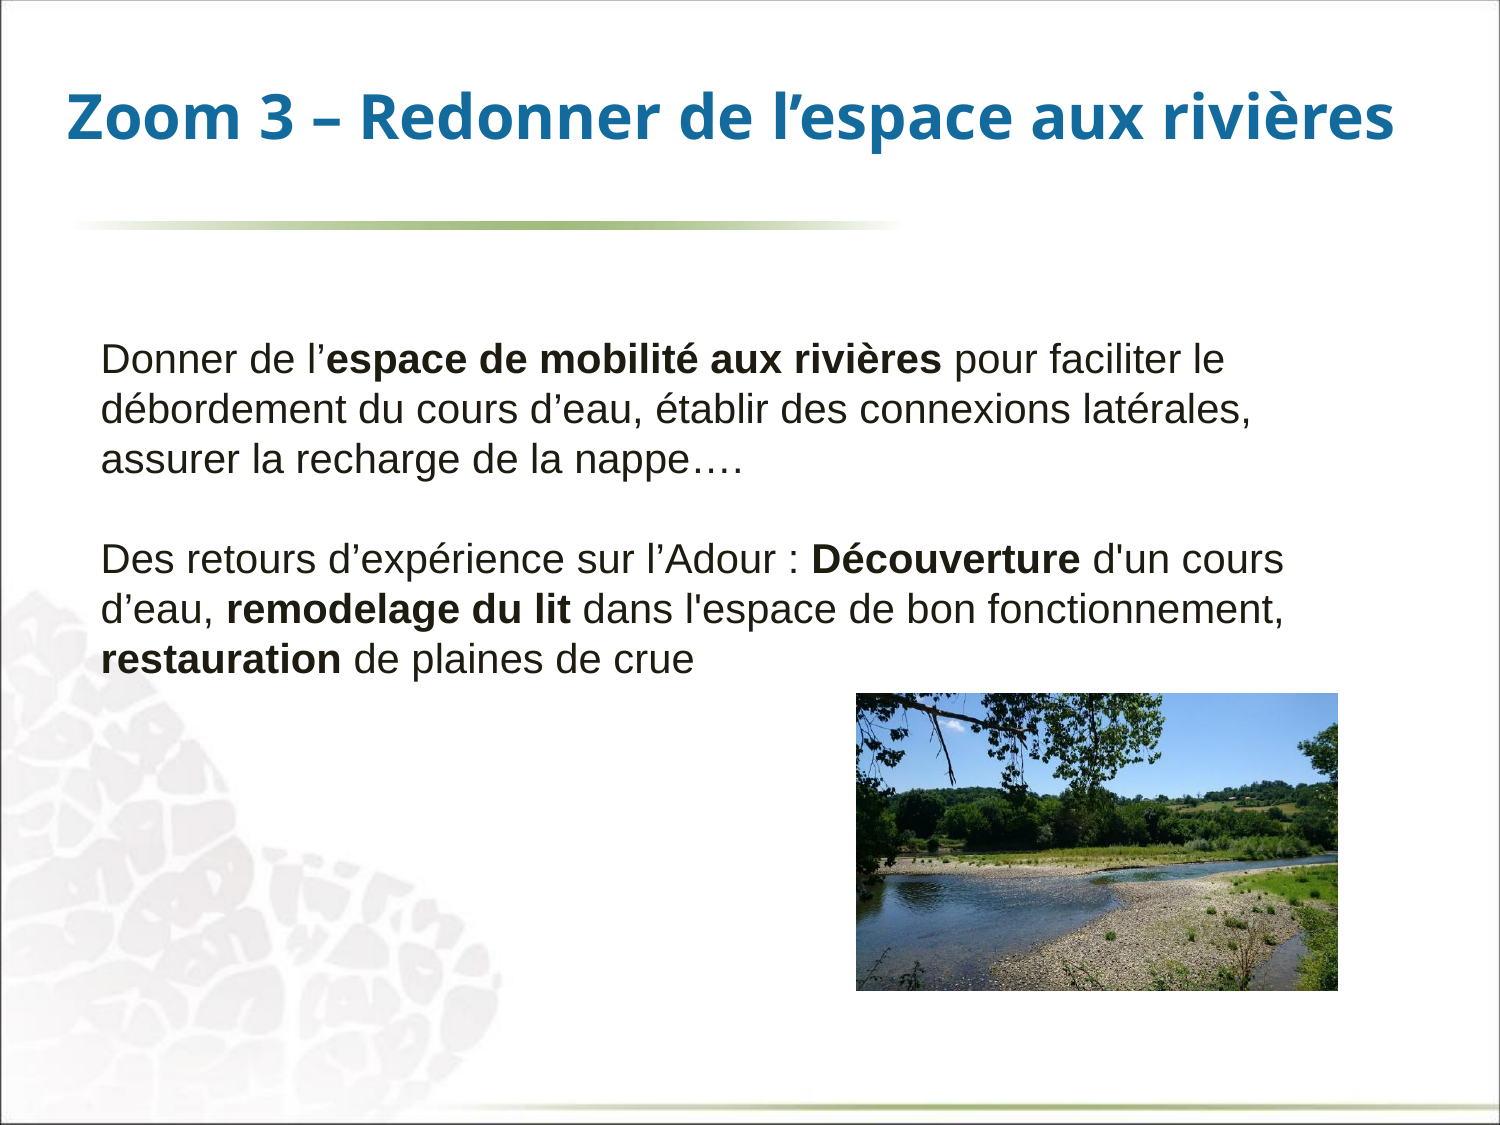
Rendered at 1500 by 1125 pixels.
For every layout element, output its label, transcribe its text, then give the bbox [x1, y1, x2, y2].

text_box Zoom 3 – Redonner de l’espace aux rivières [53, 69, 1436, 160]
text_box Donner de l’espace de mobilité aux rivières pour faciliter le débordement du cours d’eau, établir des connexions latérales, assurer la recharge de la nappe…. Des retours d’expérience sur l’Adour : Découverture d'un cours d’eau, remodelage du lit dans l'espace de bon fonctionnement, restauration de plaines de crue [85, 274, 1409, 690]
picture [0, 0, 1500, 1125]
